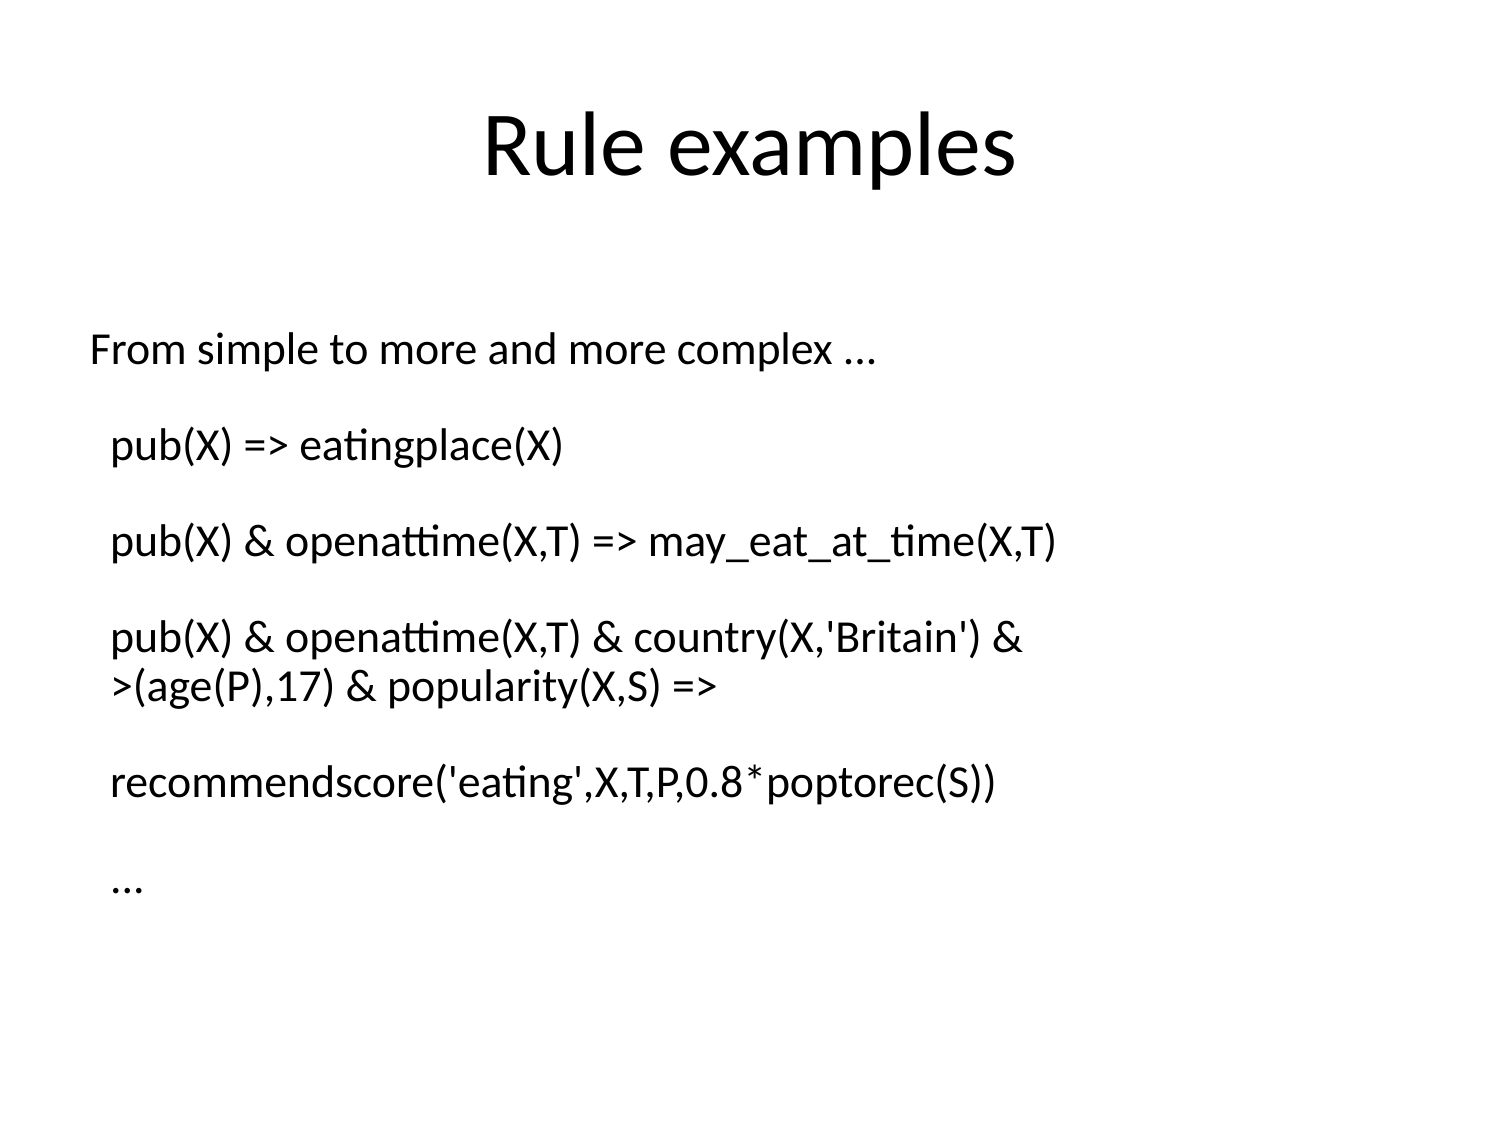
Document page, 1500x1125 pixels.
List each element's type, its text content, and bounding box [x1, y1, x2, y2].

text_box From simple to more and more complex ... pub(X) => eatingplace(X) pub(X) & openattime(X,T) => may_eat_at_time(X,T) pub(X) & openattime(X,T) & country(X,'Britain') & >(age(P),17) & popularity(X,S) => recommendscore('eating',X,T,P,0.8*poptorec(S)) ... [74, 262, 1425, 1005]
title Rule examples [75, 45, 1425, 233]
